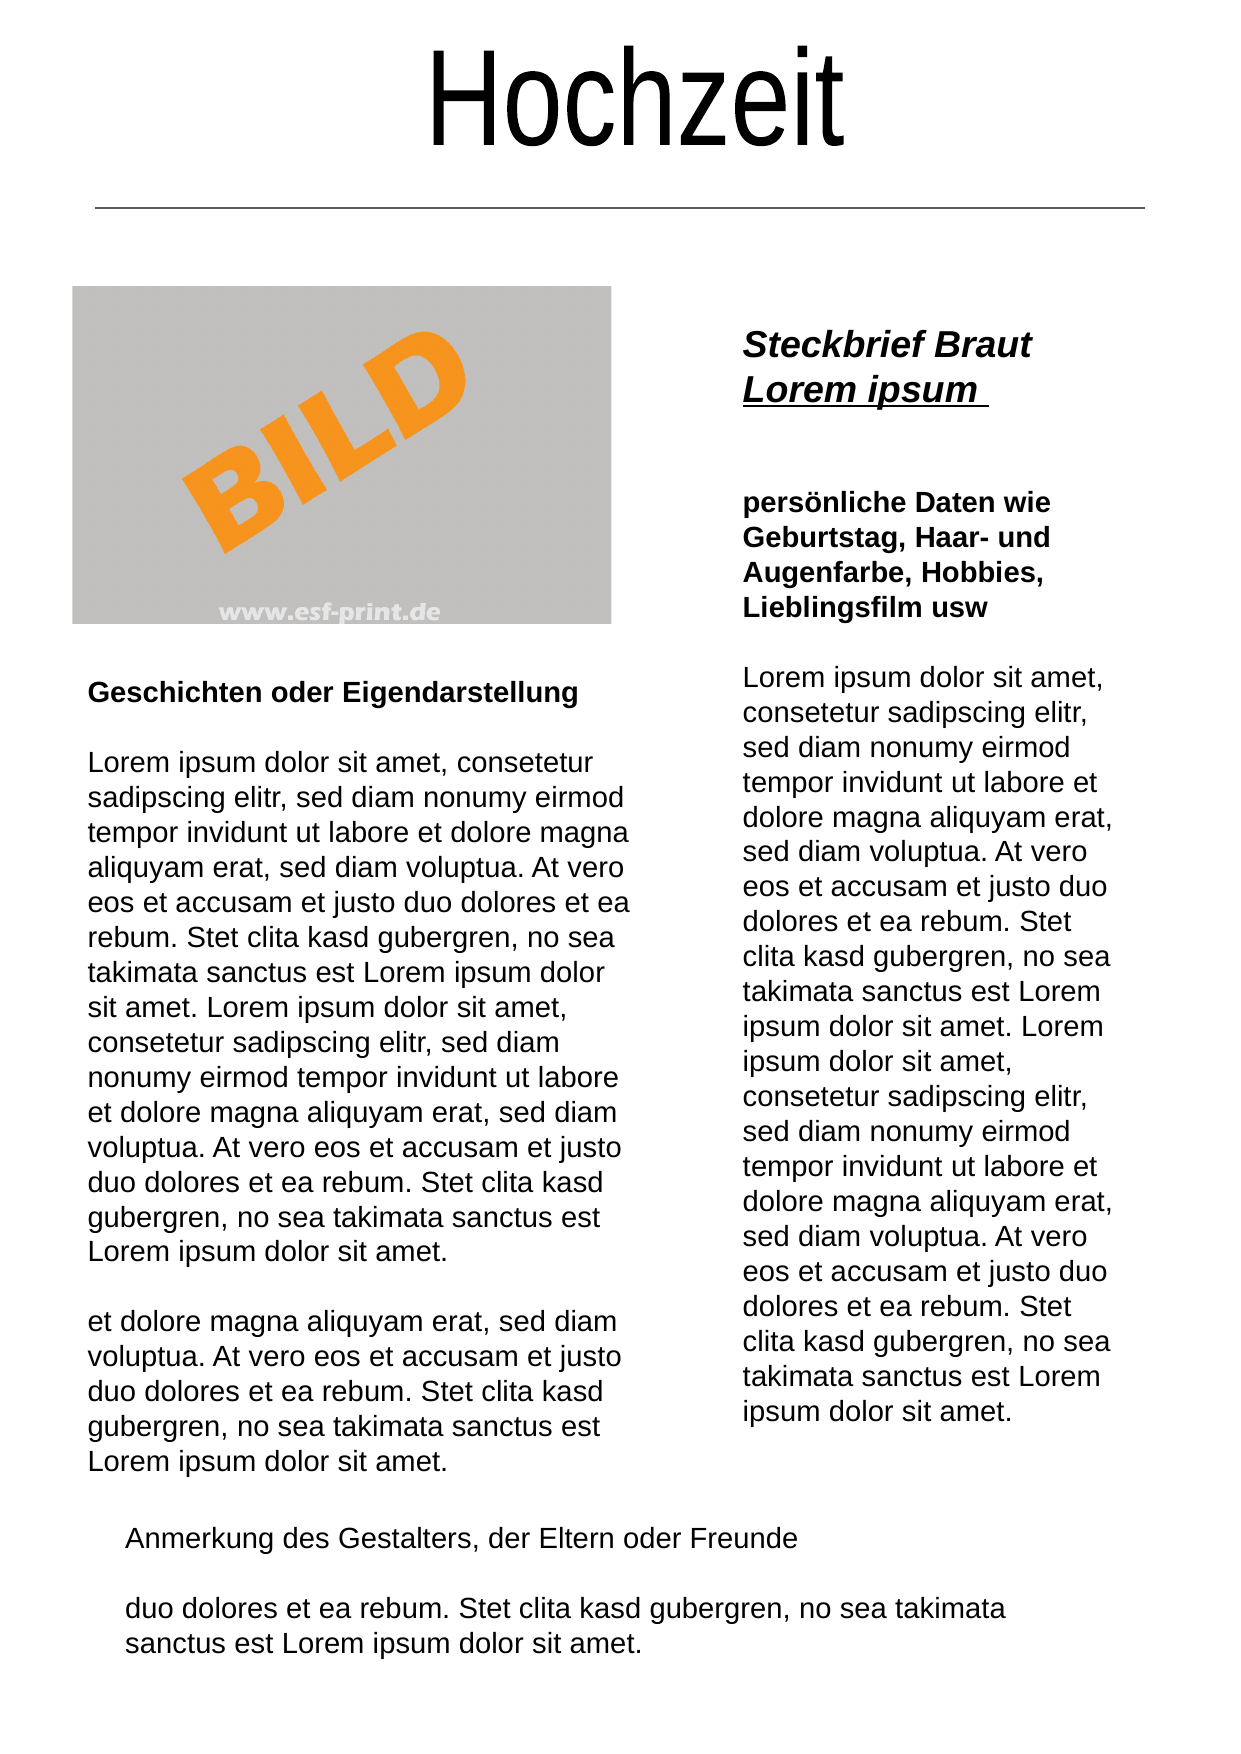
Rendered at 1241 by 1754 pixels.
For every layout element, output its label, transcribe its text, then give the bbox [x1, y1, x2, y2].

picture [72, 285, 612, 624]
text_box persönliche Daten wie Geburtstag, Haar- und Augenfarbe, Hobbies, Lieblingsfilm usw Lorem ipsum dolor sit amet, consetetur sadipscing elitr, sed diam nonumy eirmod tempor invidunt ut labore et dolore magna aliquyam erat, sed diam voluptua. At vero eos et accusam et justo duo dolores et ea rebum. Stet clita kasd gubergren, no sea takimata sanctus est Lorem ipsum dolor sit amet. Lorem ipsum dolor sit amet, consetetur sadipscing elitr, sed diam nonumy eirmod tempor invidunt ut labore et dolore magna aliquyam erat, sed diam voluptua. At vero eos et accusam et justo duo dolores et ea rebum. Stet clita kasd gubergren, no sea takimata sanctus est Lorem ipsum dolor sit amet. [727, 468, 1137, 1451]
text_box Geschichten oder Eigendarstellung Lorem ipsum dolor sit amet, consetetur sadipscing elitr, sed diam nonumy eirmod tempor invidunt ut labore et dolore magna aliquyam erat, sed diam voluptua. At vero eos et accusam et justo duo dolores et ea rebum. Stet clita kasd gubergren, no sea takimata sanctus est Lorem ipsum dolor sit amet. Lorem ipsum dolor sit amet, consetetur sadipscing elitr, sed diam nonumy eirmod tempor invidunt ut labore et dolore magna aliquyam erat, sed diam voluptua. At vero eos et accusam et justo duo dolores et ea rebum. Stet clita kasd gubergren, no sea takimata sanctus est Lorem ipsum dolor sit amet. et dolore magna aliquyam erat, sed diam voluptua. At vero eos et accusam et justo duo dolores et ea rebum. Stet clita kasd gubergren, no sea takimata sanctus est Lorem ipsum dolor sit amet. [72, 658, 658, 1550]
text_box Steckbrief Braut Lorem ipsum [727, 304, 1137, 468]
text_box Anmerkung des Gestalters, der Eltern oder Freunde duo dolores et ea rebum. Stet clita kasd gubergren, no sea takimata sanctus est Lorem ipsum dolor sit amet. [110, 1504, 1111, 1684]
